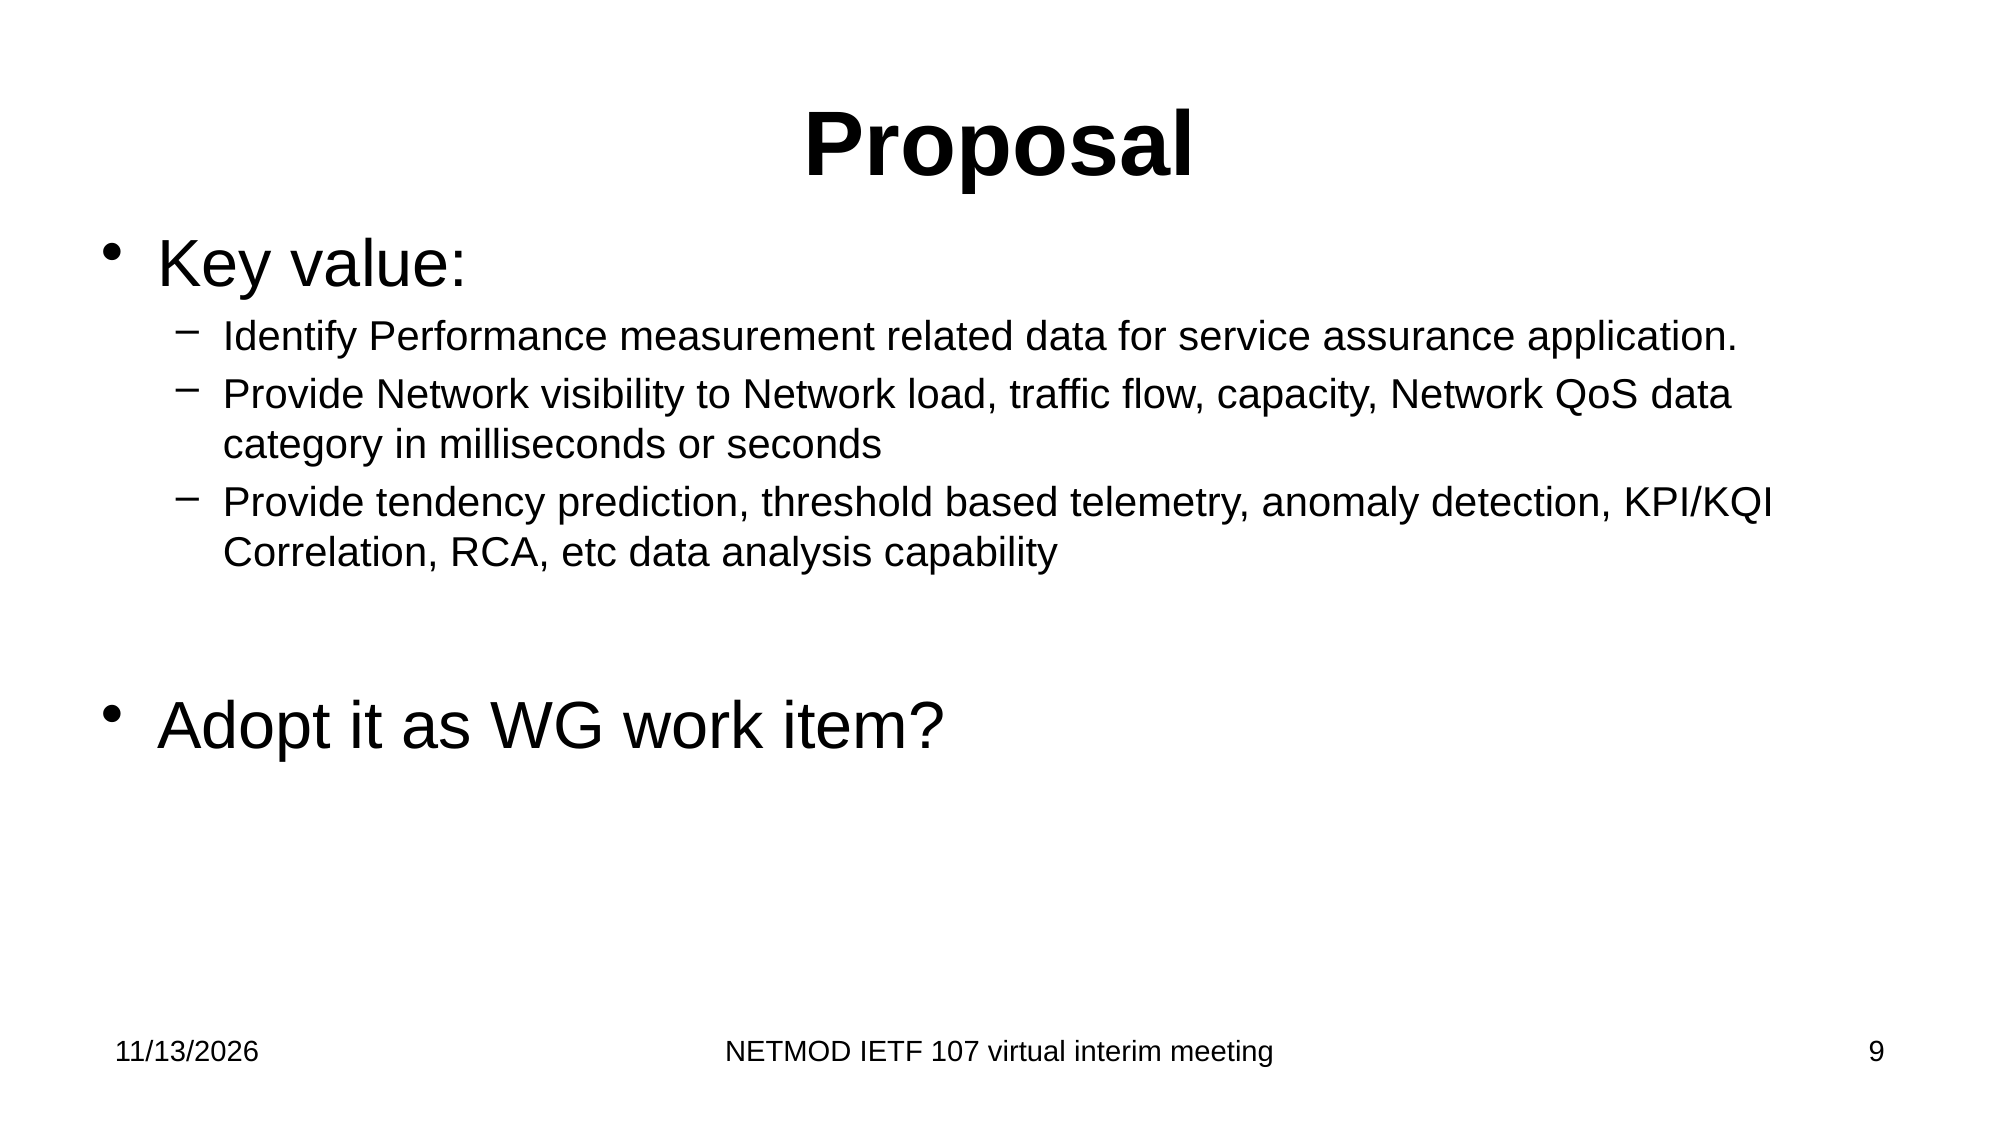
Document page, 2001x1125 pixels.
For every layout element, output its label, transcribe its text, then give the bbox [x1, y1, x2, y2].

footer NETMOD IETF 107 virtual interim meeting [683, 1024, 1317, 1103]
list Key value: Identify Performance measurement related data for service assurance application. Provide Network visibility to Network load, traffic flow, capacity, Network QoS data category in milliseconds or seconds Provide tendency prediction, threshold based telemetry, anomaly detection, KPI/KQI Correlation, RCA, etc data analysis capability Adopt it as WG work item? [85, 212, 1886, 955]
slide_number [99, 1024, 567, 1103]
title Proposal [99, 45, 1900, 233]
slide_number 9 [1433, 1024, 1900, 1103]
